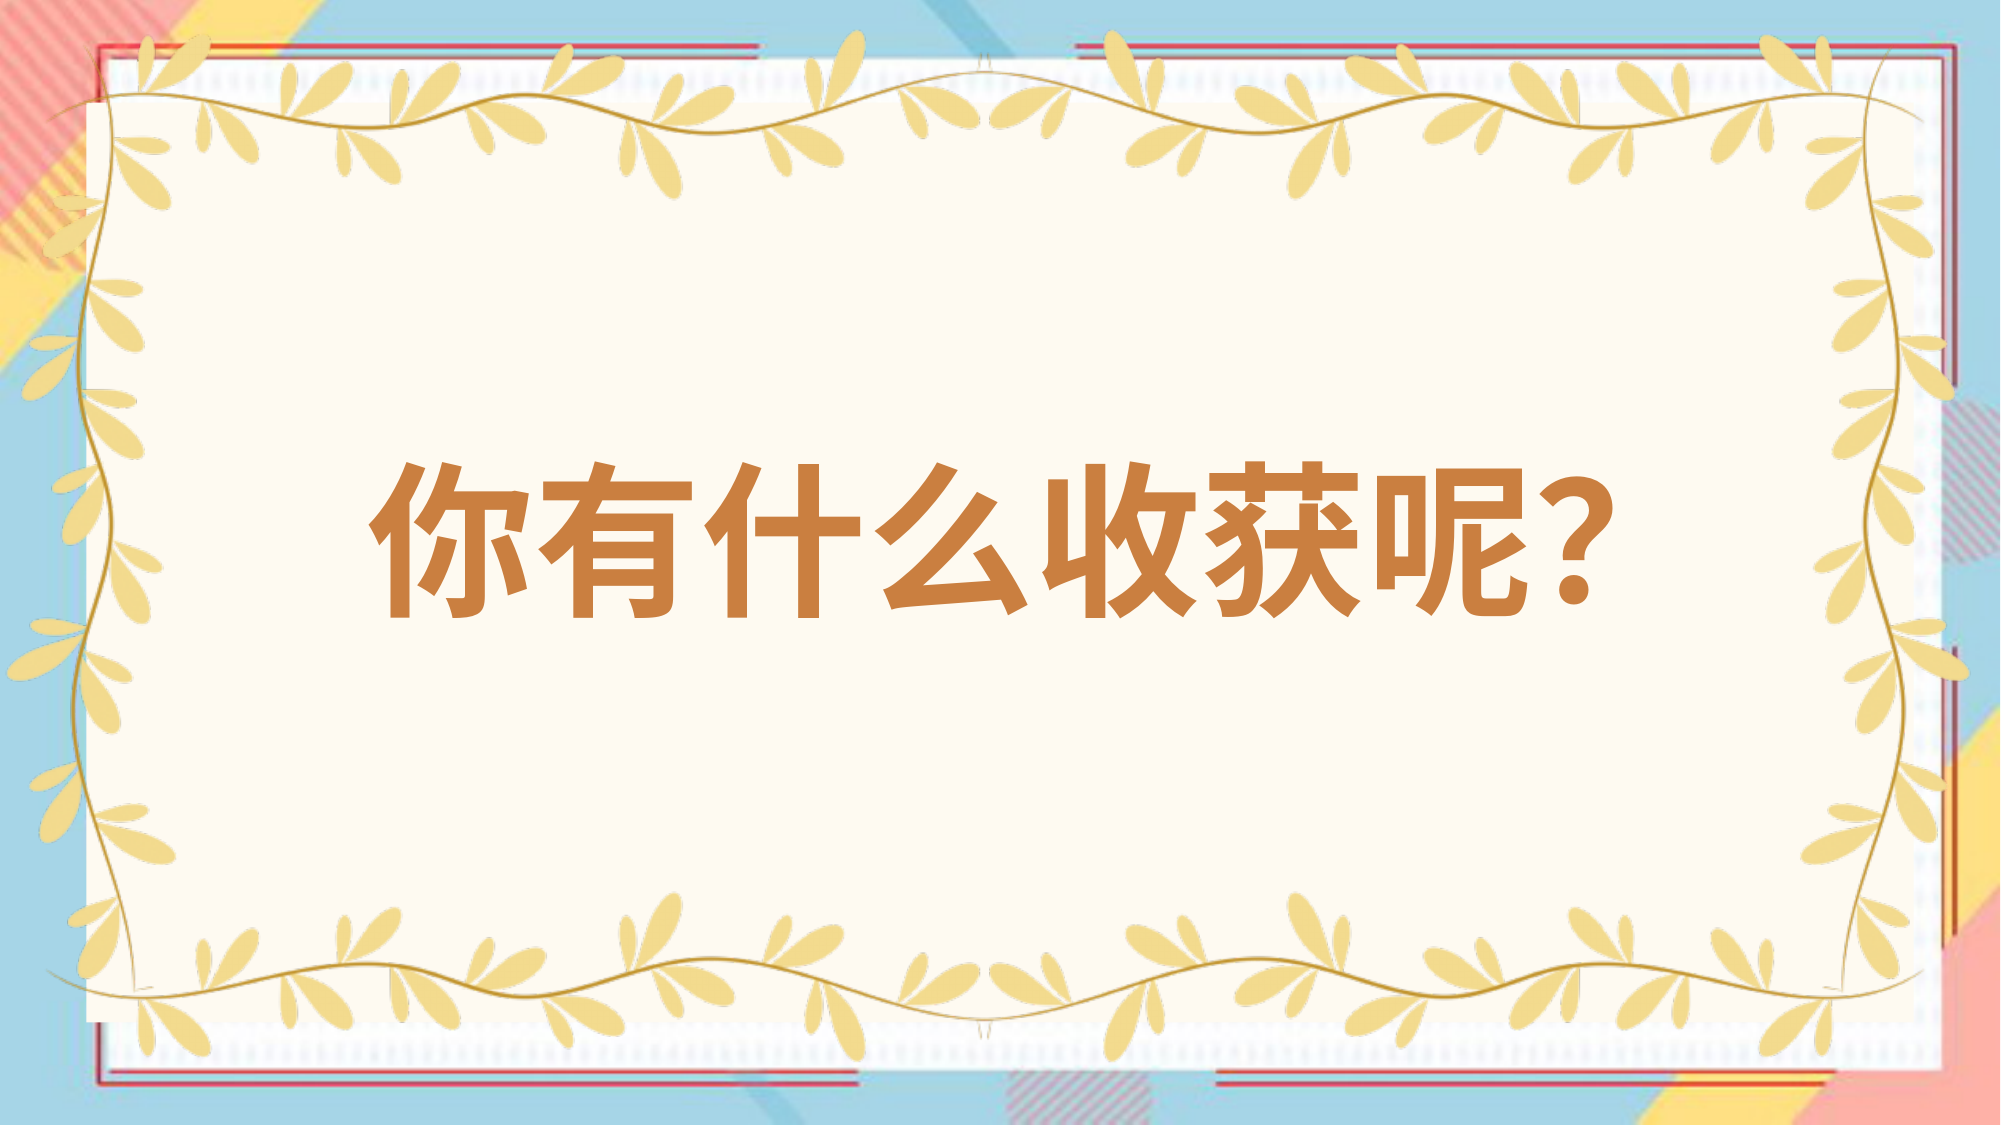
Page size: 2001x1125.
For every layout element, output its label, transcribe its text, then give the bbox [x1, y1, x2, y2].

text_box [22, 874, 1792, 1069]
text_box [184, 217, 1792, 874]
picture [0, 0, 2001, 1125]
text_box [22, 22, 1792, 217]
list 你有什么收获呢？ [322, 231, 1748, 874]
